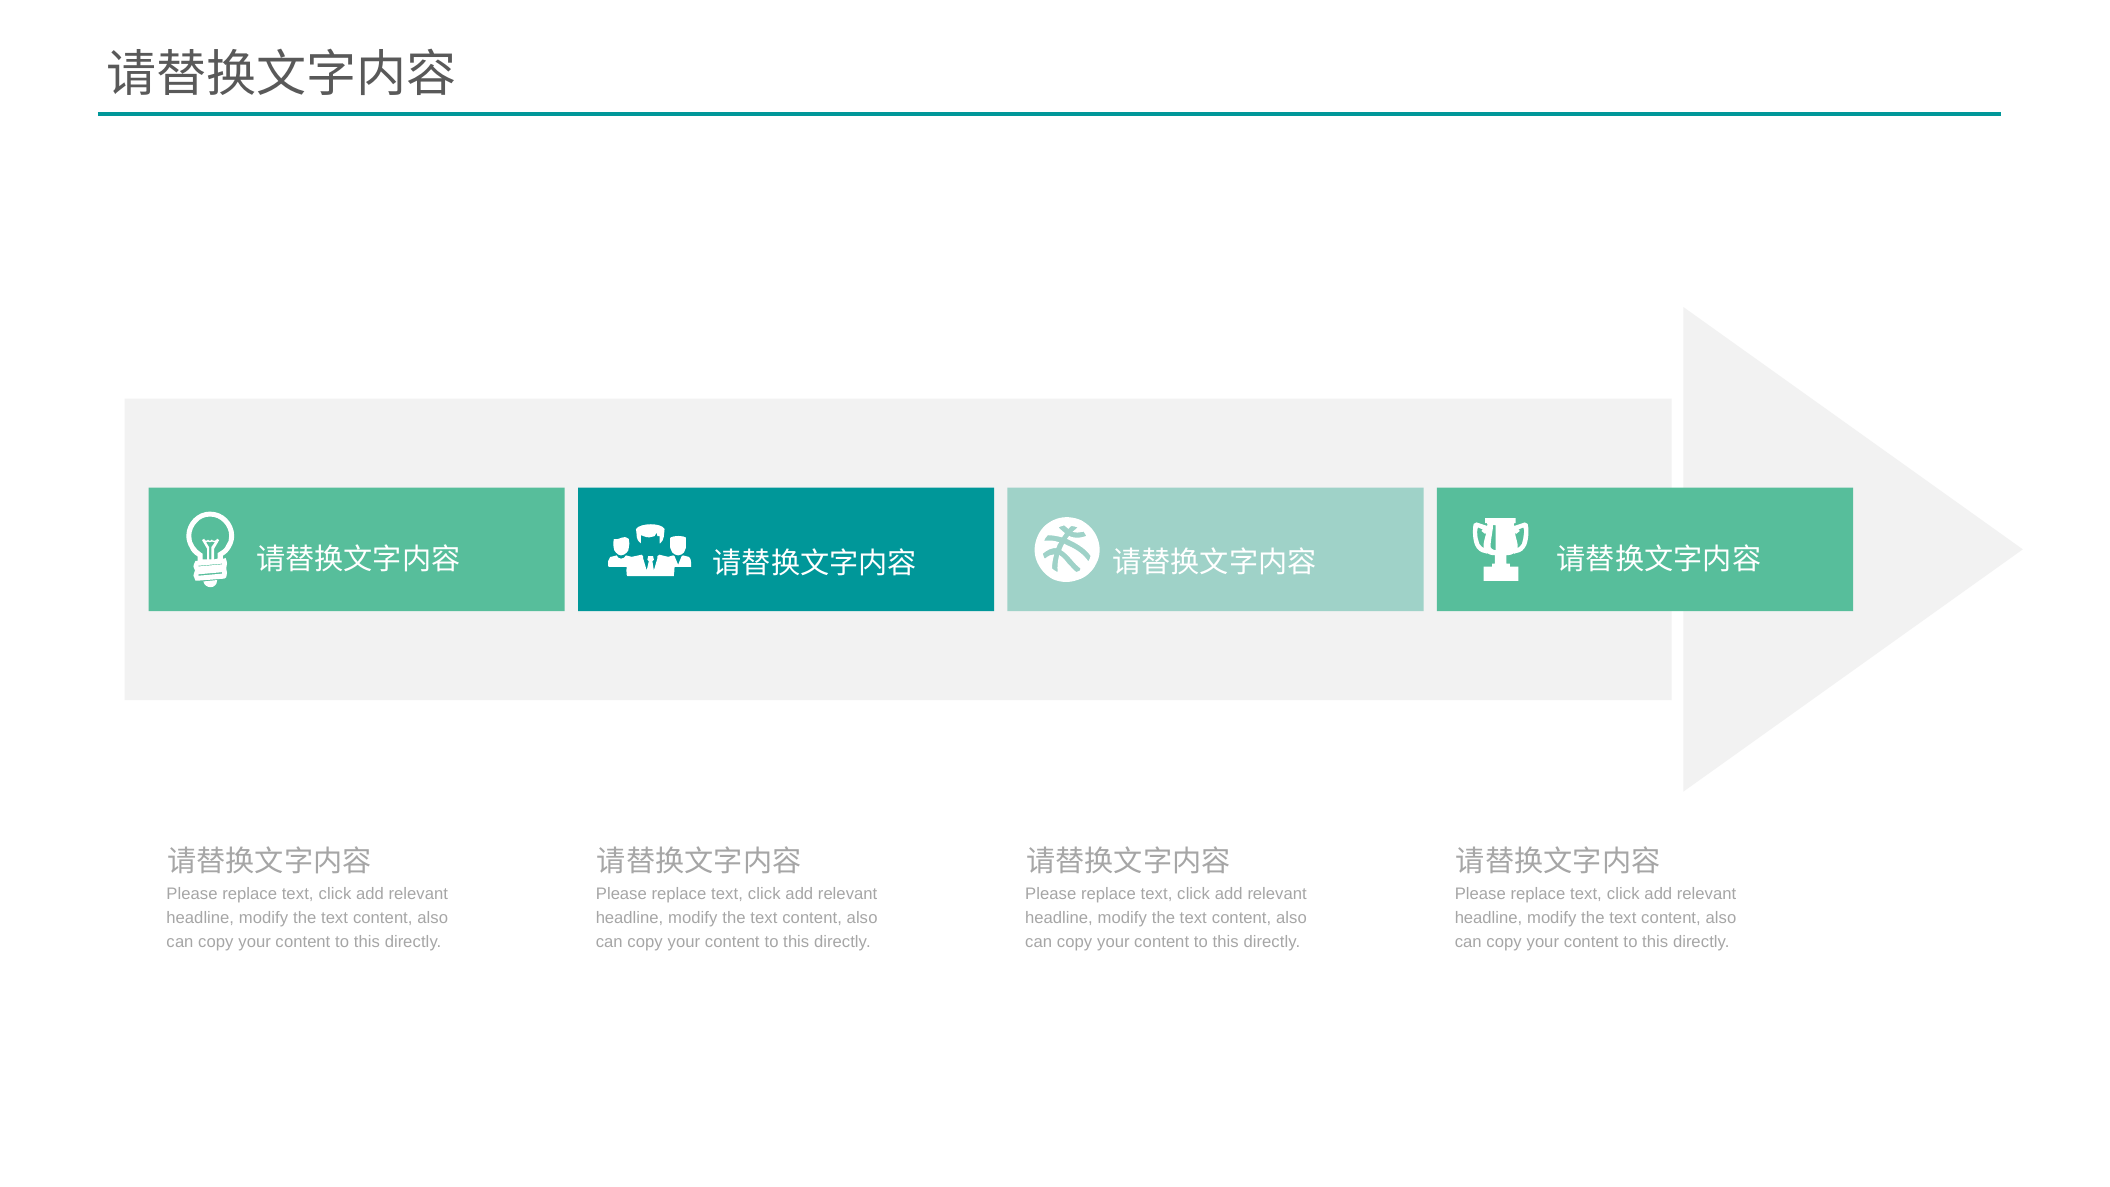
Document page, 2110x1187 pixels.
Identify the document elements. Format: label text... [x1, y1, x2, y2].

text_box 请替换文字内容 [1011, 828, 1246, 885]
text_box 请替换文字内容 [1441, 828, 1676, 885]
text_box Please replace text, click add relevant headline, modify the text content, also can copy your content to this directly. [581, 871, 893, 959]
text_box Please replace text, click add relevant headline, modify the text content, also can copy your content to this directly. [1010, 871, 1323, 959]
text_box Please replace text, click add relevant headline, modify the text content, also can copy your content to this directly. [1440, 871, 1752, 959]
text_box 请替换文字内容 [582, 828, 817, 885]
text_box [1682, 305, 2025, 794]
text_box Please replace text, click add relevant headline, modify the text content, also can copy your content to this directly. [151, 871, 464, 959]
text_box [1436, 487, 1854, 612]
text_box 请替换文字内容 [152, 828, 388, 885]
text_box [124, 397, 1673, 701]
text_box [148, 487, 565, 612]
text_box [1007, 487, 1424, 612]
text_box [577, 487, 995, 612]
text_box 请替换文字内容 [90, 33, 542, 93]
